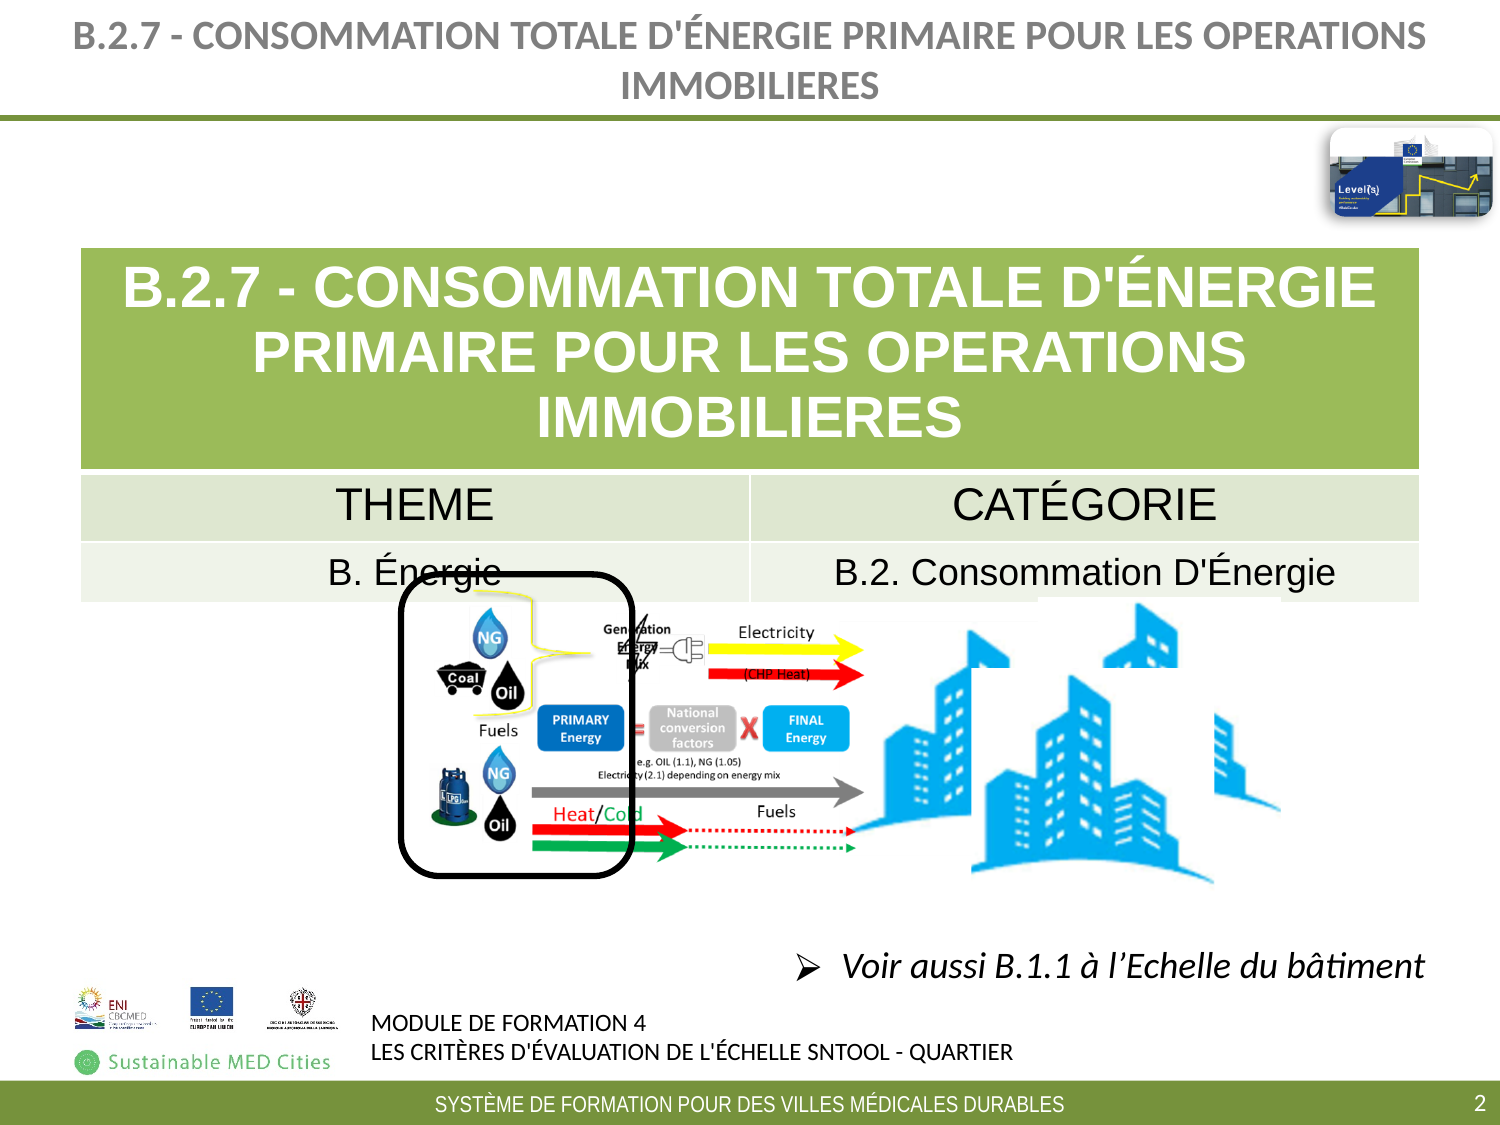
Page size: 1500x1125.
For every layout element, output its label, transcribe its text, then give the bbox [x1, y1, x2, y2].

slide_number ‹#› [1151, 1071, 1500, 1125]
picture [62, 978, 356, 1080]
table_header B.2.7 - CONSOMMATION TOTALE D'ÉNERGIE PRIMAIRE POUR LES OPERATIONS IMMOBILIERES [81, 248, 1419, 469]
table_cell CATÉGORIE [751, 475, 1419, 541]
text_box [400, 574, 622, 873]
table_cell B. Énergie [81, 543, 749, 602]
picture [429, 587, 1282, 897]
title B.2.7 - CONSOMMATION TOTALE D'ÉNERGIE PRIMAIRE POUR LES OPERATIONS IMMOBILIERES [0, 0, 1500, 117]
table_cell B.2. Consommation D'Énergie [751, 543, 1419, 602]
picture [1329, 127, 1493, 217]
table_cell THEME [81, 475, 749, 541]
text_box Voir aussi Β.1.1 à l’Echelle du bâtiment [779, 933, 1456, 994]
